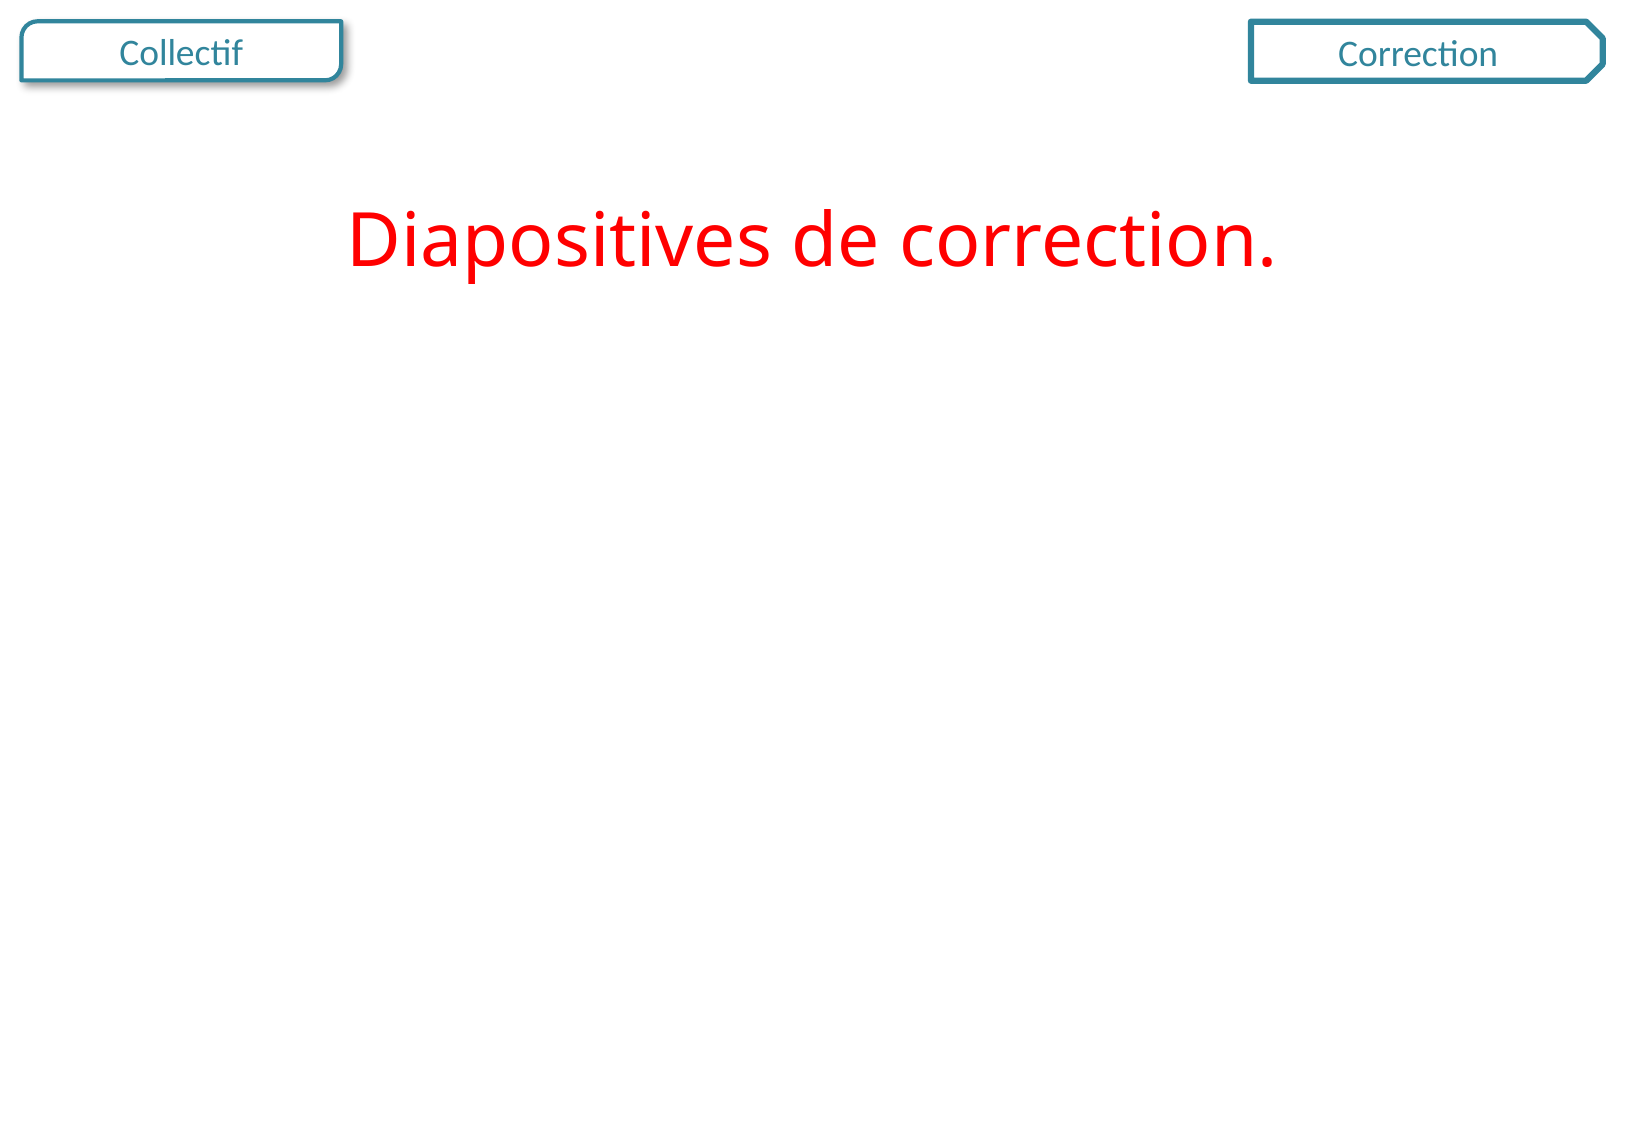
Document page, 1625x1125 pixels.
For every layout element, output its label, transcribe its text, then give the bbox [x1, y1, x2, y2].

list Diapositives de correction. [21, 184, 1604, 1106]
list Correction [1251, 21, 1585, 81]
